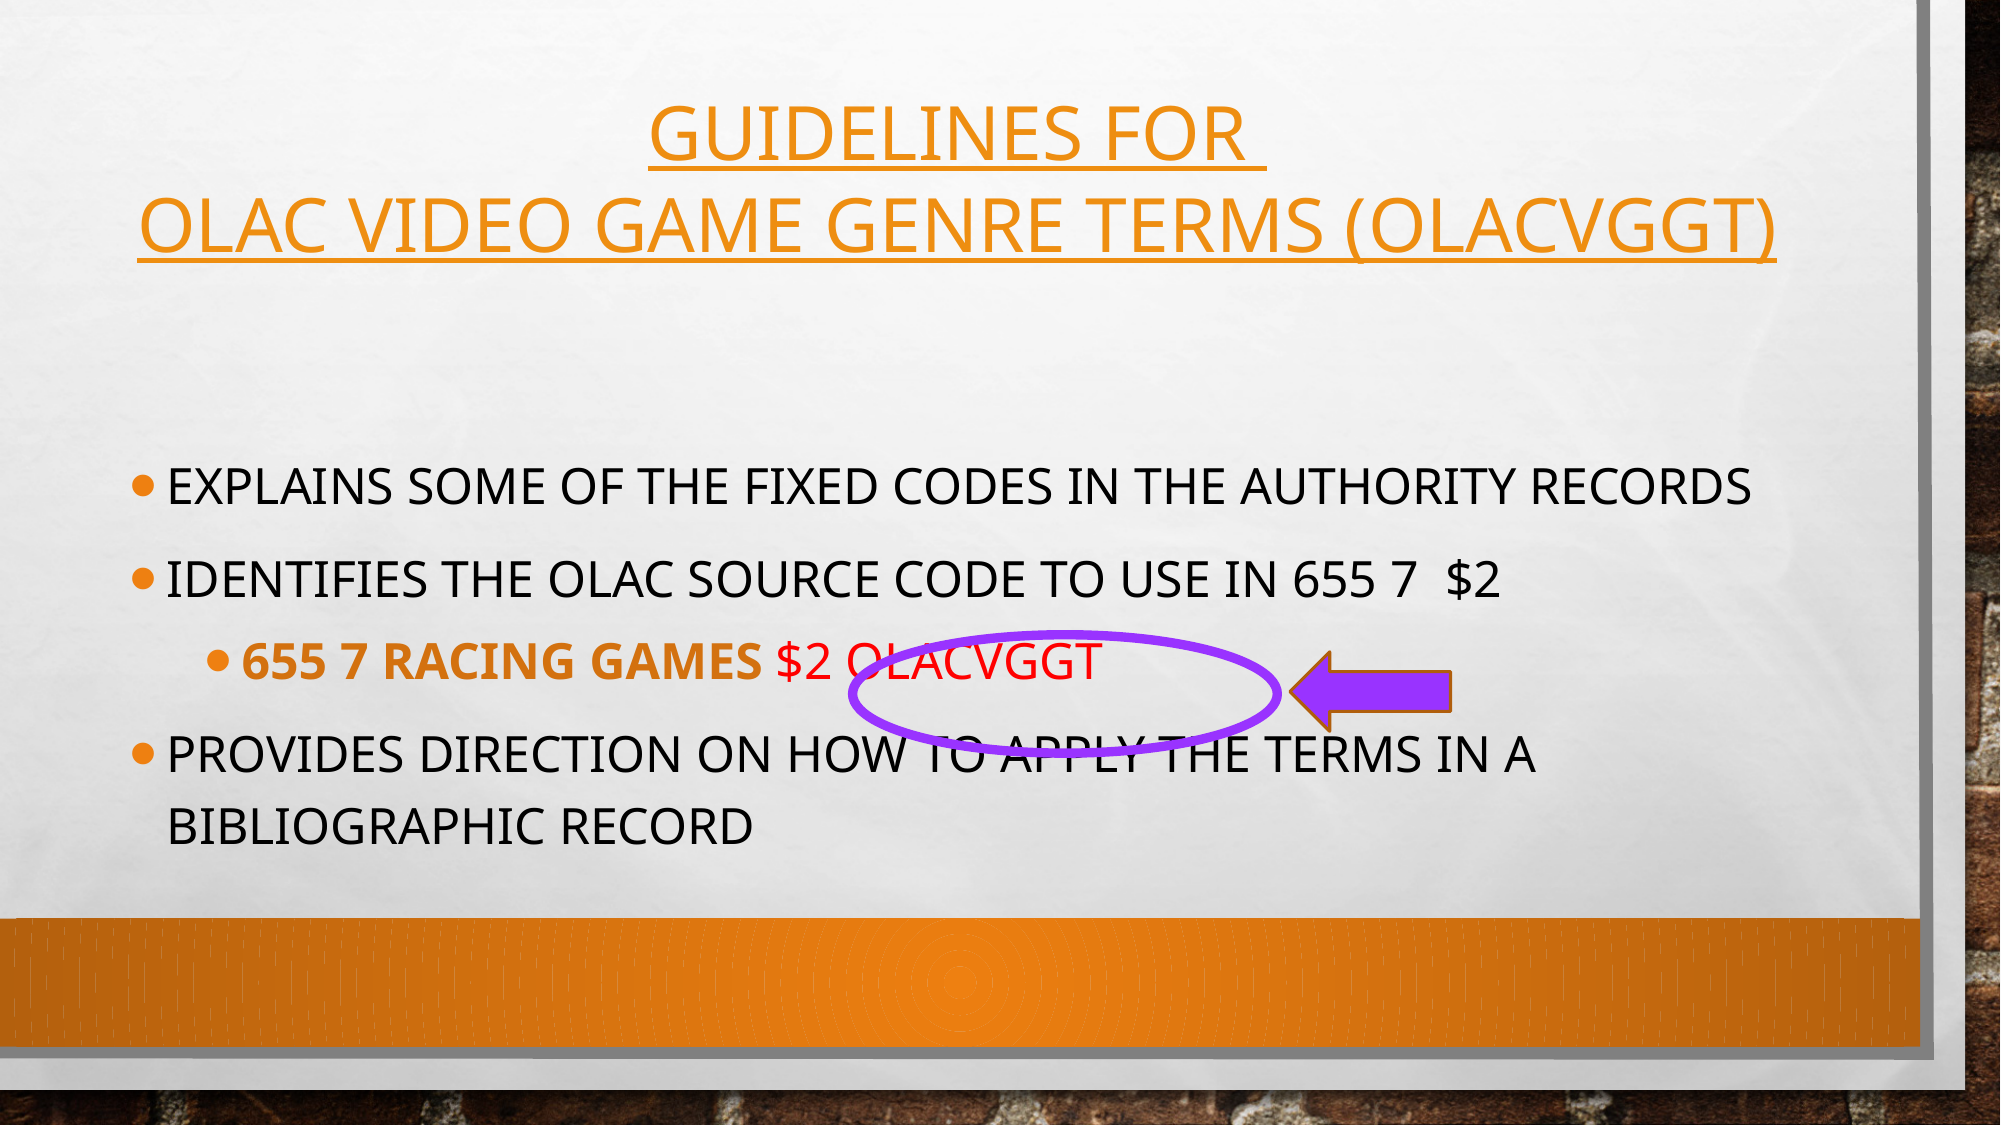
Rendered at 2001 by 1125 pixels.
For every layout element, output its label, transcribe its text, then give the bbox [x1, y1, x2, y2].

picture [0, 0, 2000, 1125]
text_box [851, 633, 1279, 755]
list explains some of the fixed codes in the authority records Identifies the olac source code to use in 655 7 $2 655 7 RACING GAMES $2 OLACVGGT provides direction on how to apply the terms in a bibliographic record [114, 345, 1820, 952]
text_box [1288, 650, 1453, 733]
title Guidelines For OLAC Video Game Genre Terms (Olacvggt) [104, 54, 1811, 304]
